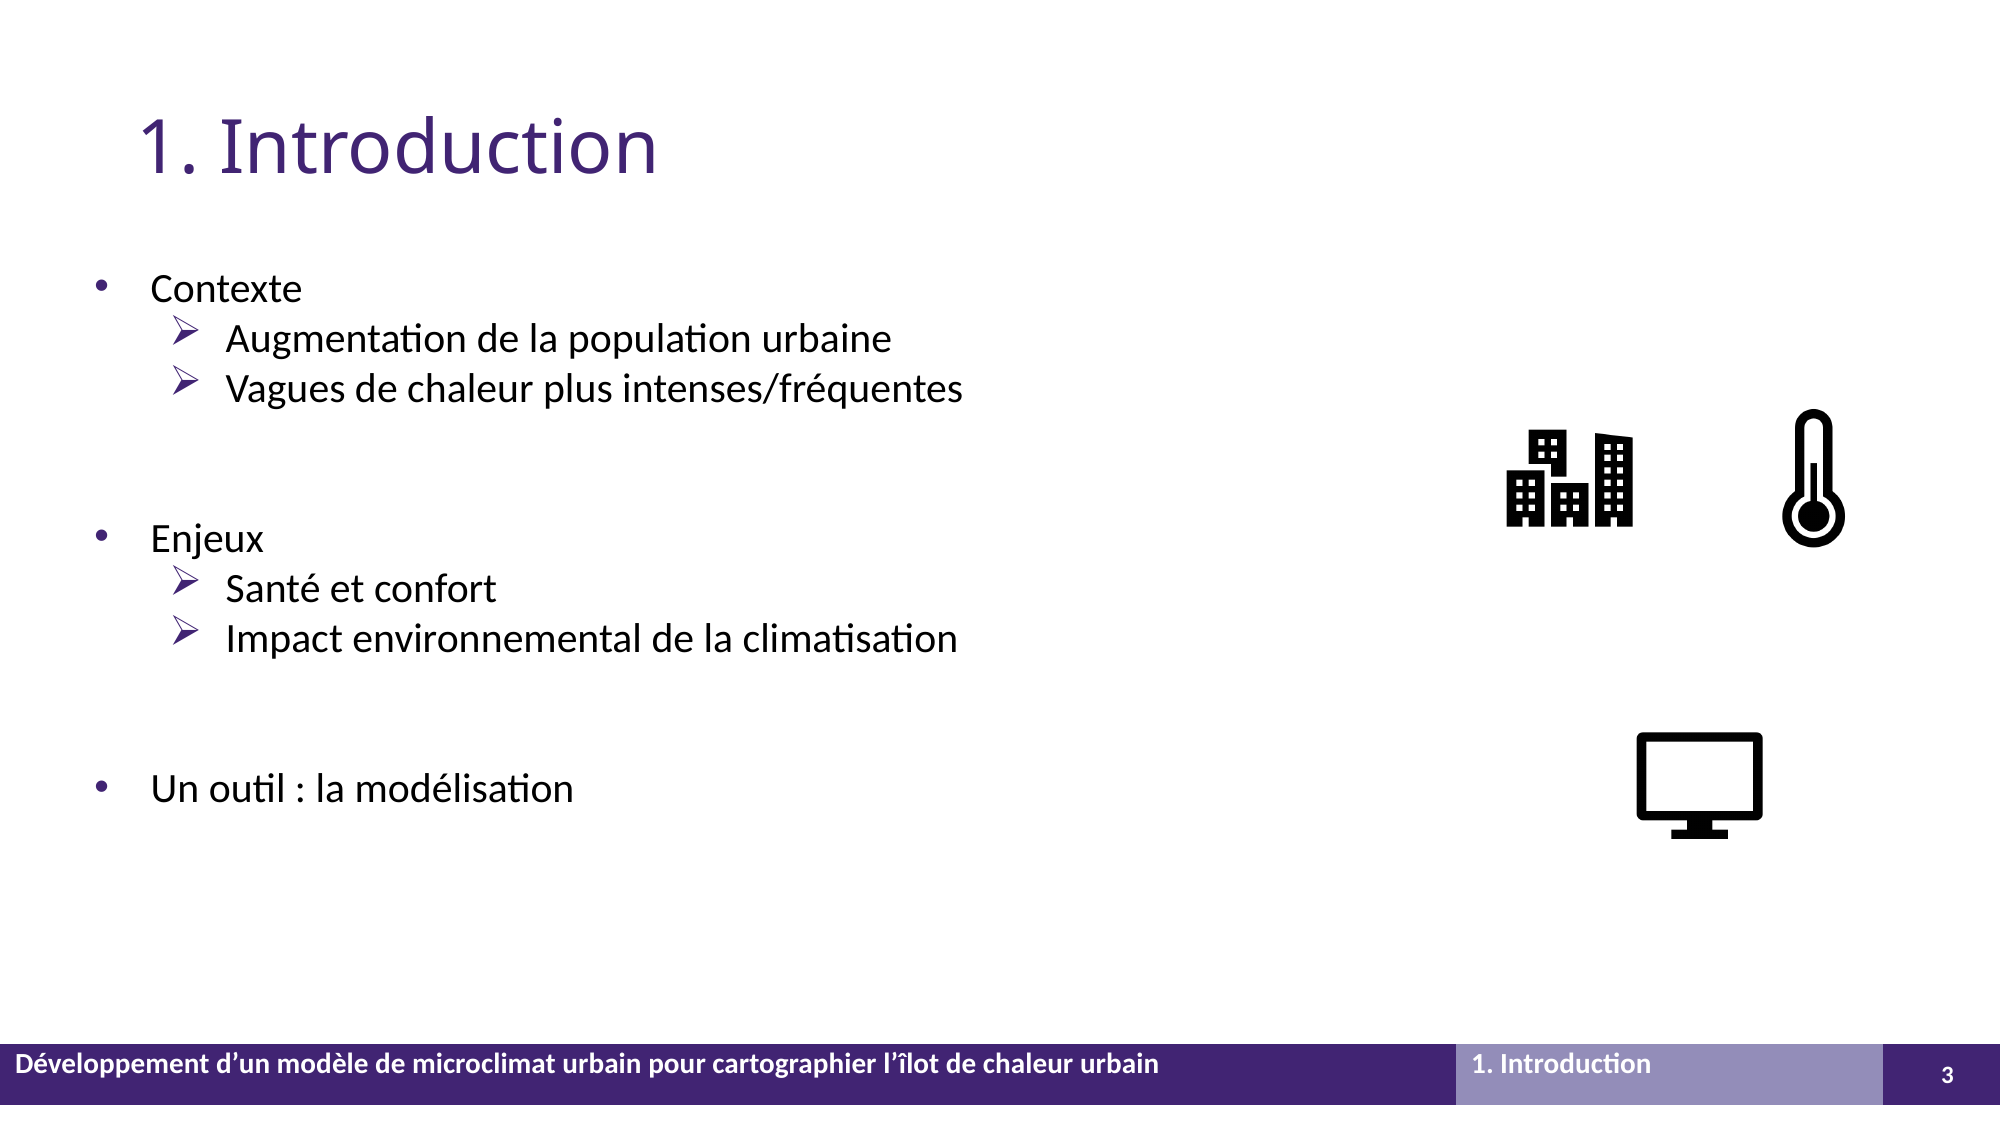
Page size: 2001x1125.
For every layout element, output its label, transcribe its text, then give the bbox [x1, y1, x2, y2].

picture [1624, 710, 1775, 861]
table_header Développement d’un modèle de microclimat urbain pour cartographier l’îlot de chaleur urbain [0, 1044, 1456, 1105]
picture [1738, 403, 1889, 554]
picture [1494, 403, 1645, 554]
text_box Contexte Augmentation de la population urbaine Vagues de chaleur plus intenses/fréquentes Enjeux Santé et confort Impact environnemental de la climatisation Un outil : la modélisation [79, 252, 1086, 818]
slide_number 3 [1909, 1043, 1969, 1103]
title 1. Introduction [121, 74, 1847, 224]
table_header [1883, 1044, 2000, 1105]
table_header 1. Introduction [1456, 1044, 1883, 1105]
